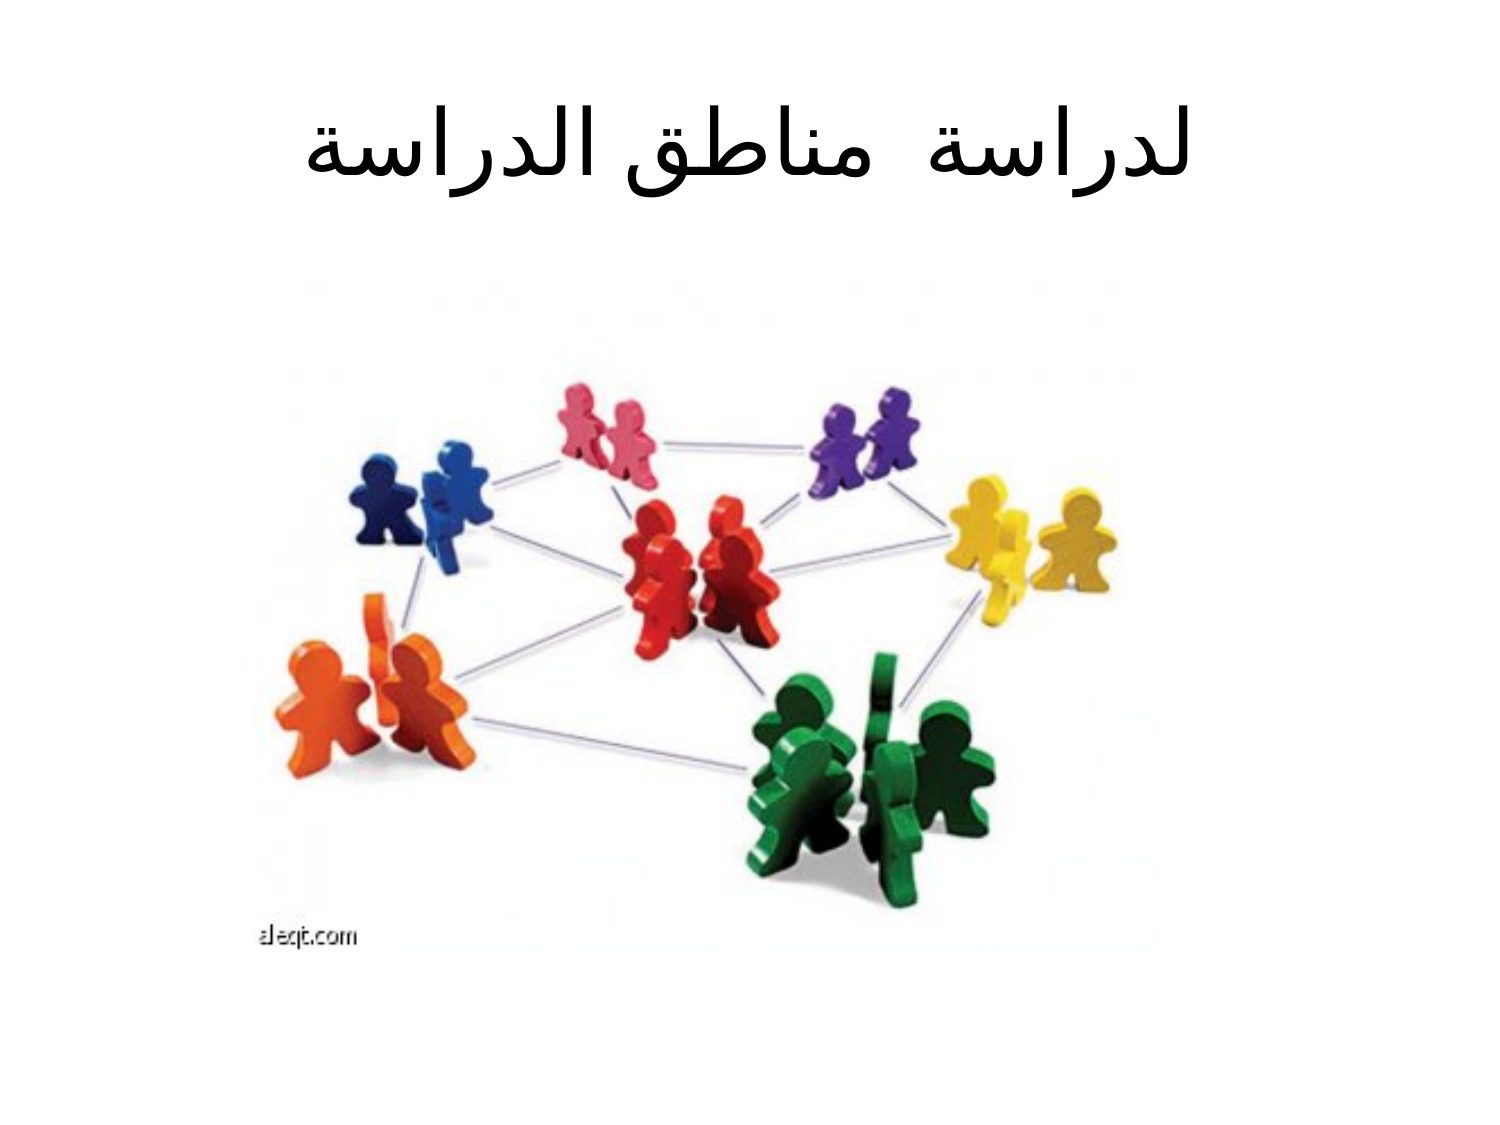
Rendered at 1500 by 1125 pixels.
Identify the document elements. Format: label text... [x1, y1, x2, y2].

title لدراسة مناطق الدراسة [75, 45, 1425, 233]
picture [253, 278, 1158, 952]
